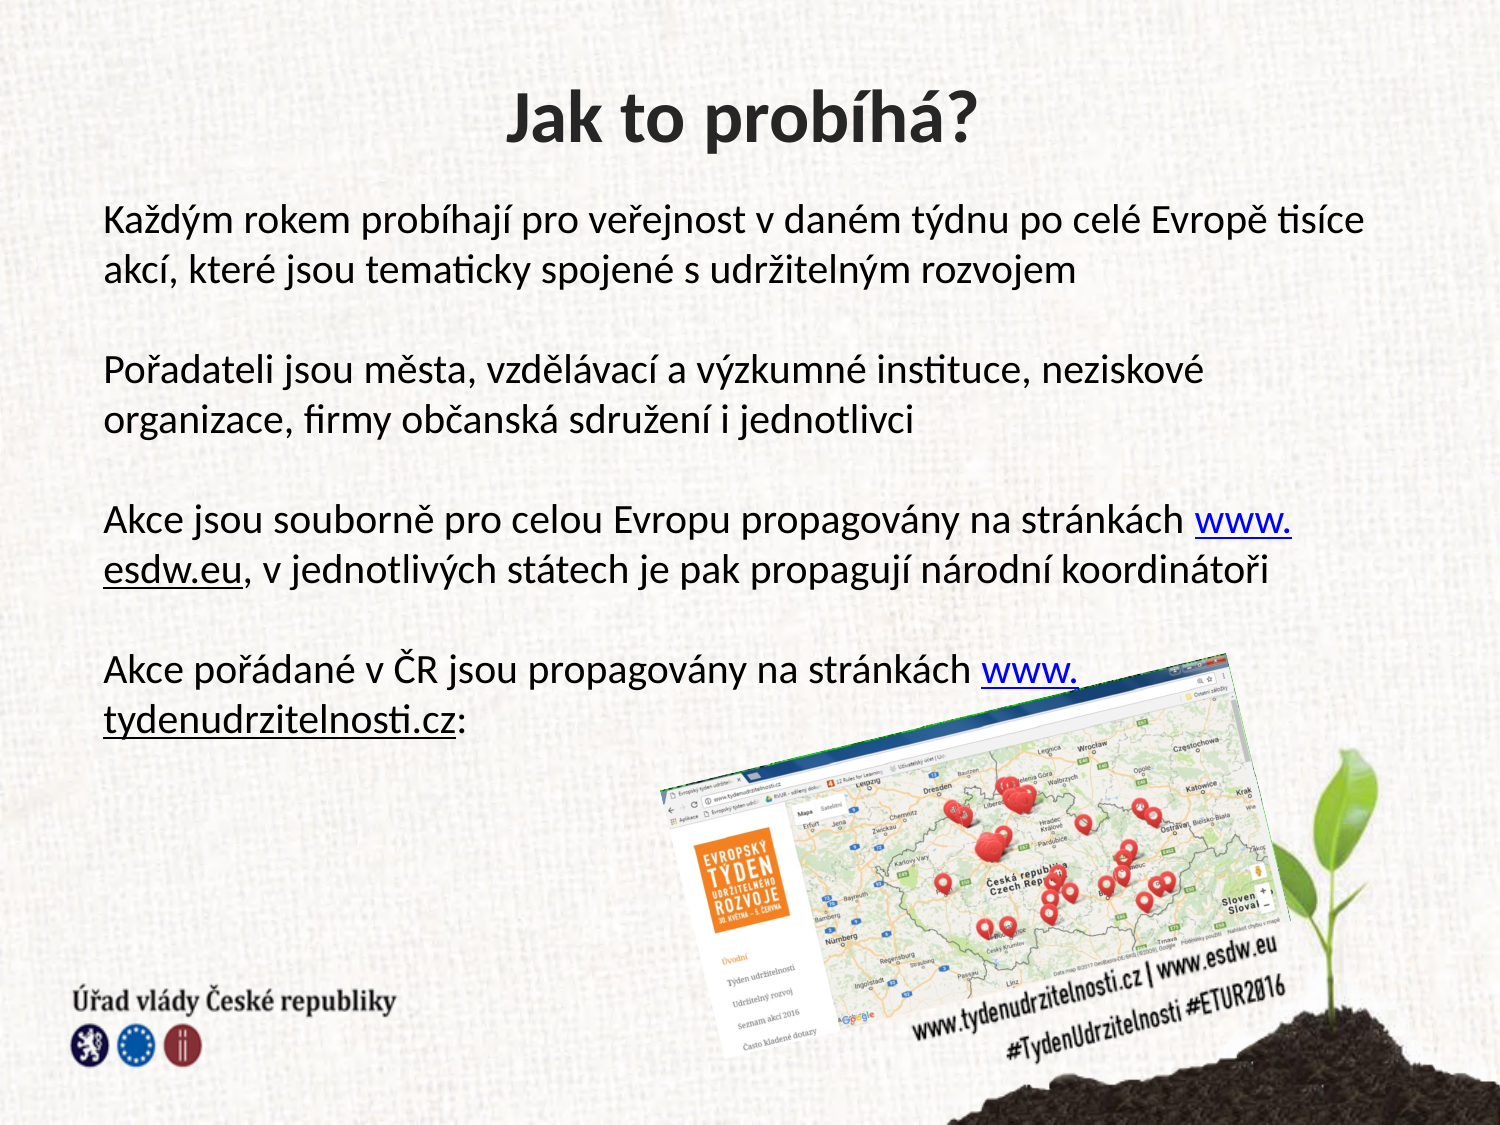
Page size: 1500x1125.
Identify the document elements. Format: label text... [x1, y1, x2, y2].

picture [0, 0, 1500, 1125]
title Jak to probíhá? [76, 19, 1427, 207]
text_box Každým rokem probíhají pro veřejnost v daném týdnu po celé Evropě tisíce akcí, které jsou tematicky spojené s udržitelným rozvojem Pořadateli jsou města, vzdělávací a výzkumné instituce, neziskové organizace, firmy občanská sdružení i jednotlivci Akce jsou souborně pro celou Evropu propagovány na stránkách www.esdw.eu, v jednotlivých státech je pak propagují národní koordinátoři Akce pořádané v ČR jsou propagovány na stránkách www.tydenudrzitelnosti.cz: [88, 184, 1406, 910]
